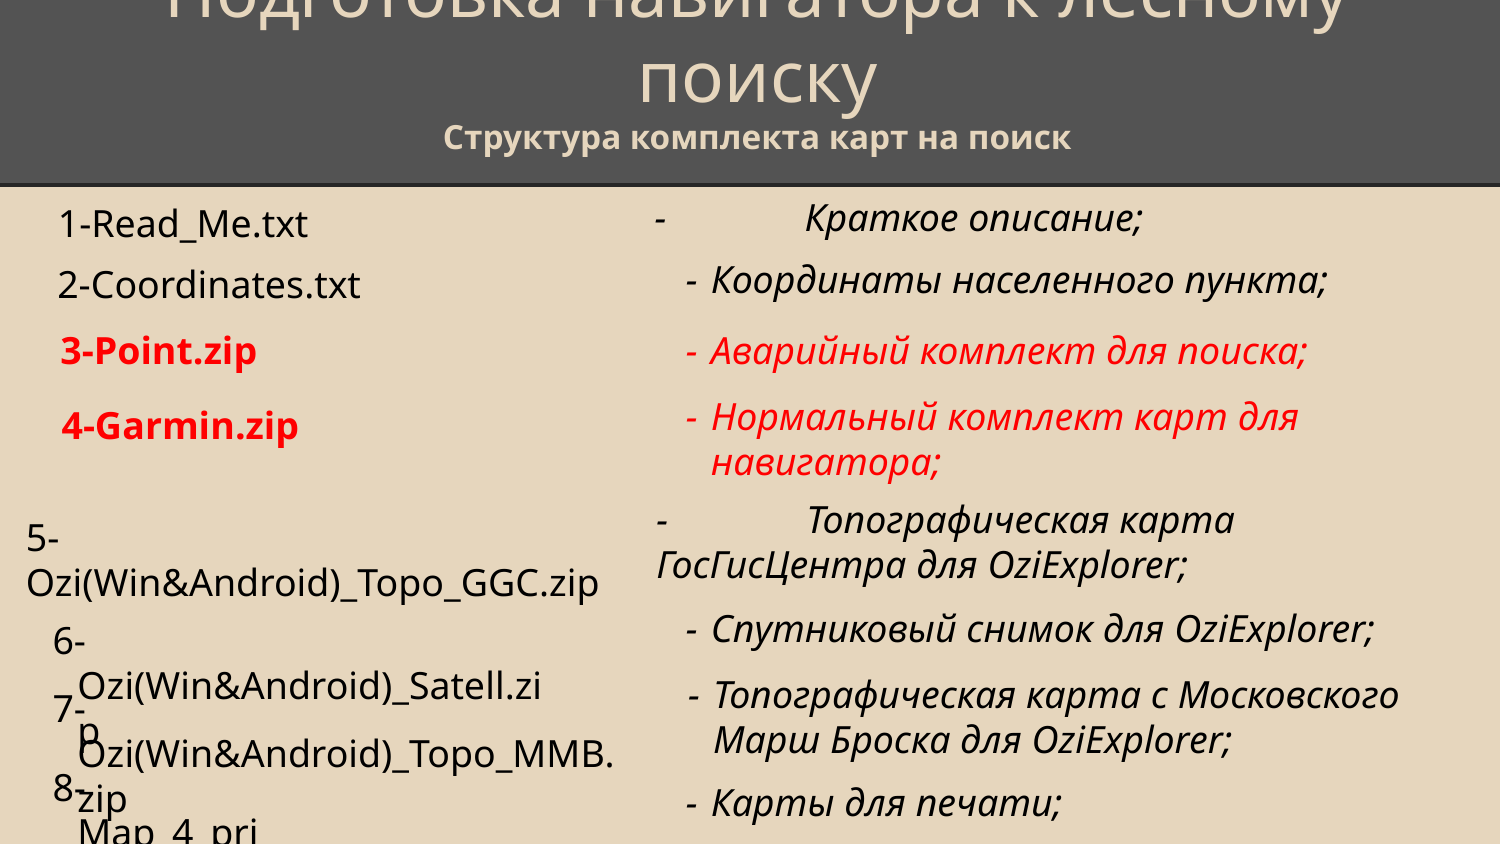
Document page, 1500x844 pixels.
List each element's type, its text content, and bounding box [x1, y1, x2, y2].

list - Аварийный комплект для поиска; [639, 312, 1363, 377]
title Подготовка навигатора к лесному поиску Структура комплекта карт на поиск [24, 10, 1492, 172]
list - Топографическая карта ГосГисЦентра для OziExplorer; [641, 480, 1488, 551]
list 3-Point.zip [14, 312, 392, 377]
list - Топографическая карта с Московского Марш Броска для OziExplorer; [641, 655, 1476, 734]
list 7-Ozi(Win&Android)_Topo_MMB.zip [6, 670, 632, 735]
list - Нормальный комплект карт для навигатора; [639, 378, 1478, 495]
list - Координаты населенного пункта; [639, 240, 1394, 305]
list 8-Map_4_print [6, 749, 288, 828]
list 6-Ozi(Win&Android)_Satell.zip [6, 602, 574, 656]
list 1-Read_Me.txt [11, 184, 639, 245]
list 2-Coordinates.txt [10, 245, 639, 300]
list 5-Ozi(Win&Android)_Topo_GGC.zip [10, 499, 637, 564]
list - Карты для печати; [639, 763, 1212, 842]
list - Спутниковый снимок для OziExplorer; [639, 590, 1467, 668]
text_box - Краткое описание; [639, 184, 1169, 240]
list 4-Garmin.zip [15, 387, 330, 457]
